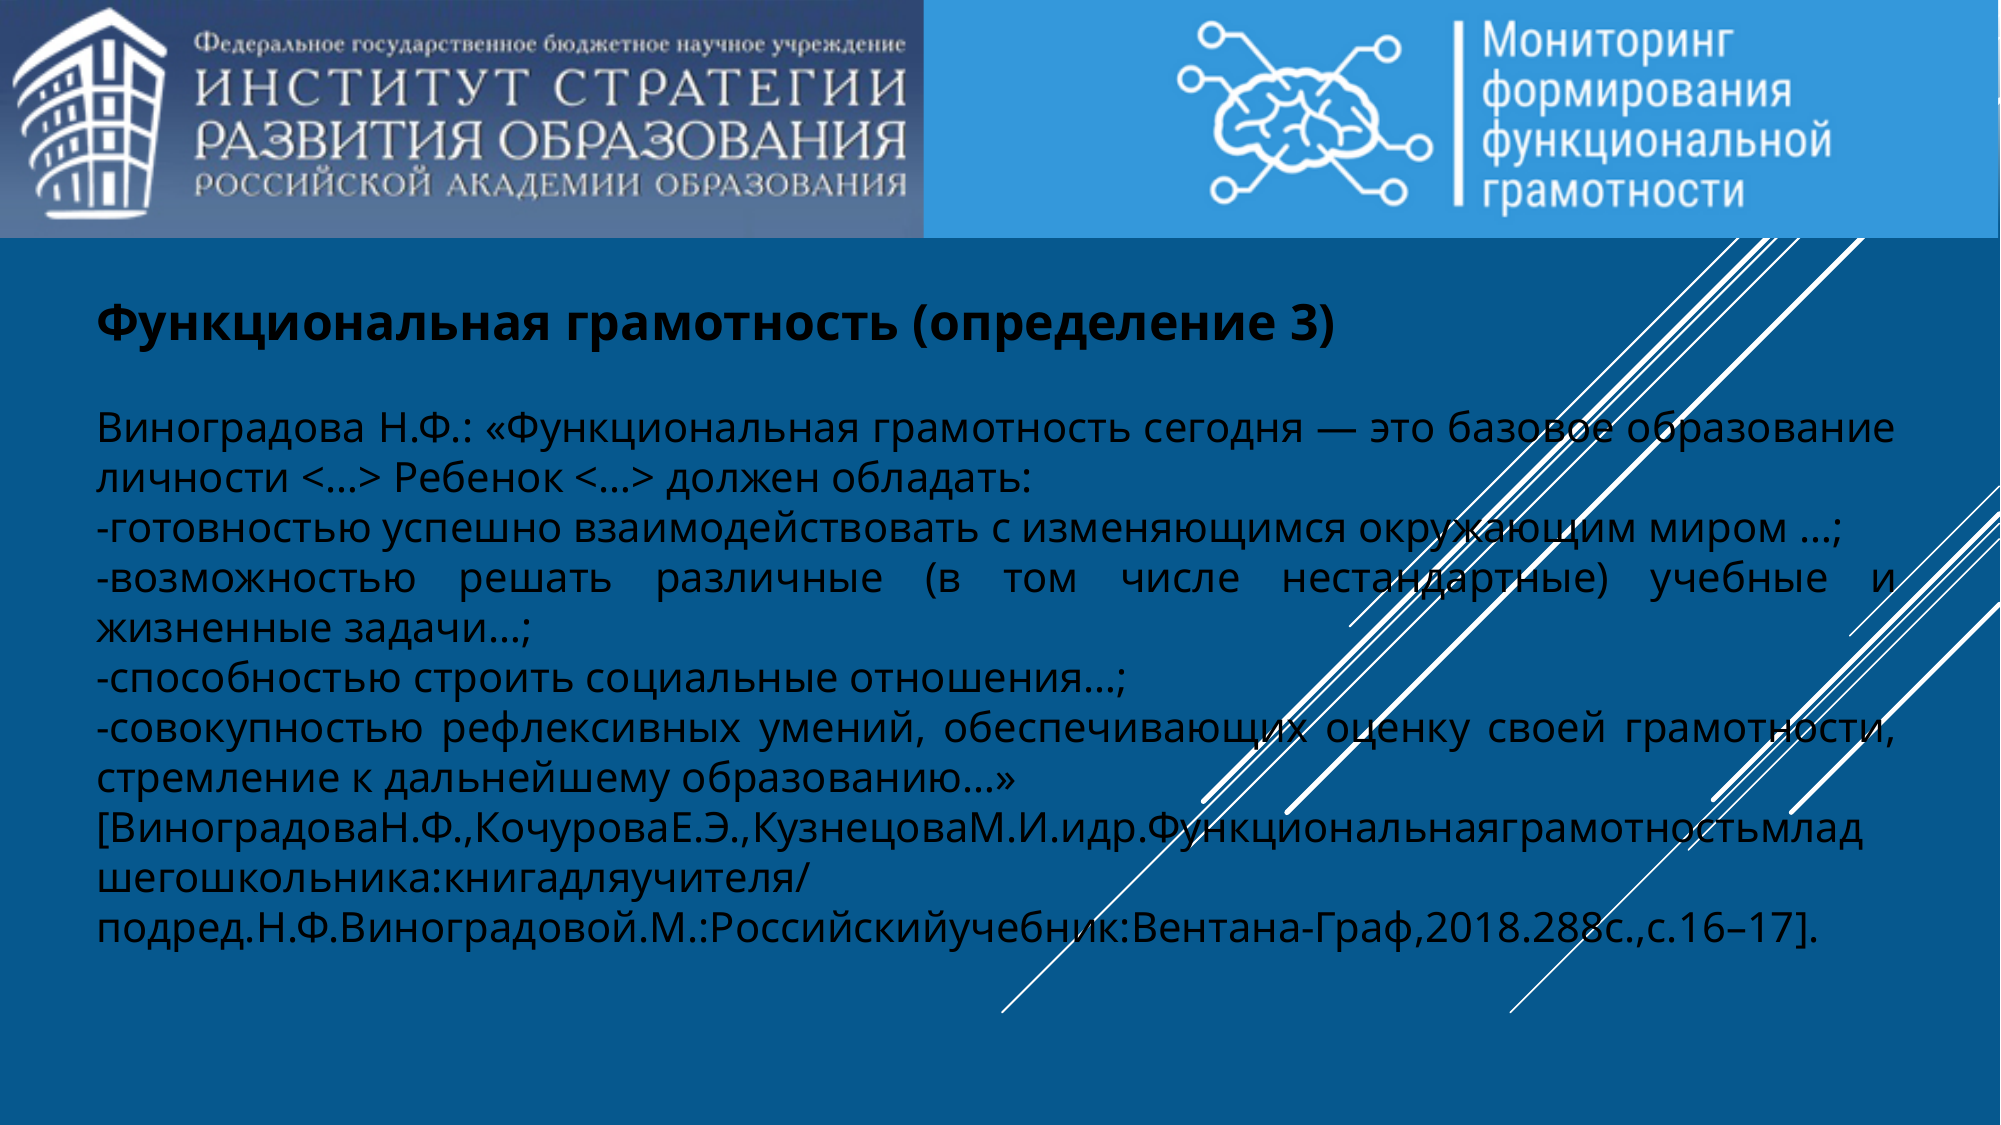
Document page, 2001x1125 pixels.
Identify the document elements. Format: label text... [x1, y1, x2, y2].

text_box Функциональная грамотность (определение 3) Виноградова Н.Ф.: «Функциональная грамотность сегодня — это базовое образование личности <…> Ребенок <…> должен обладать: -готовностью успешно взаимодействовать с изменяющимся окружающим миром …; -возможностью решать различные (в том числе нестандартные) учебные и жизненные задачи…; -способностью строить социальные отношения…; -совокупностью рефлексивных умений, обеспечивающих оценку своей грамотности, стремление к дальнейшему образованию…» [ВиноградоваН.Ф.,КочуроваЕ.Э.,КузнецоваМ.И.идр.Функциональнаяграмотностьмладшегошкольника:книгадляучителя/подред.Н.Ф.Виноградовой.М.:Российскийучебник:Вентана-Граф,2018.288с.,с.16–17]. [81, 283, 1912, 959]
picture [0, 0, 1999, 238]
